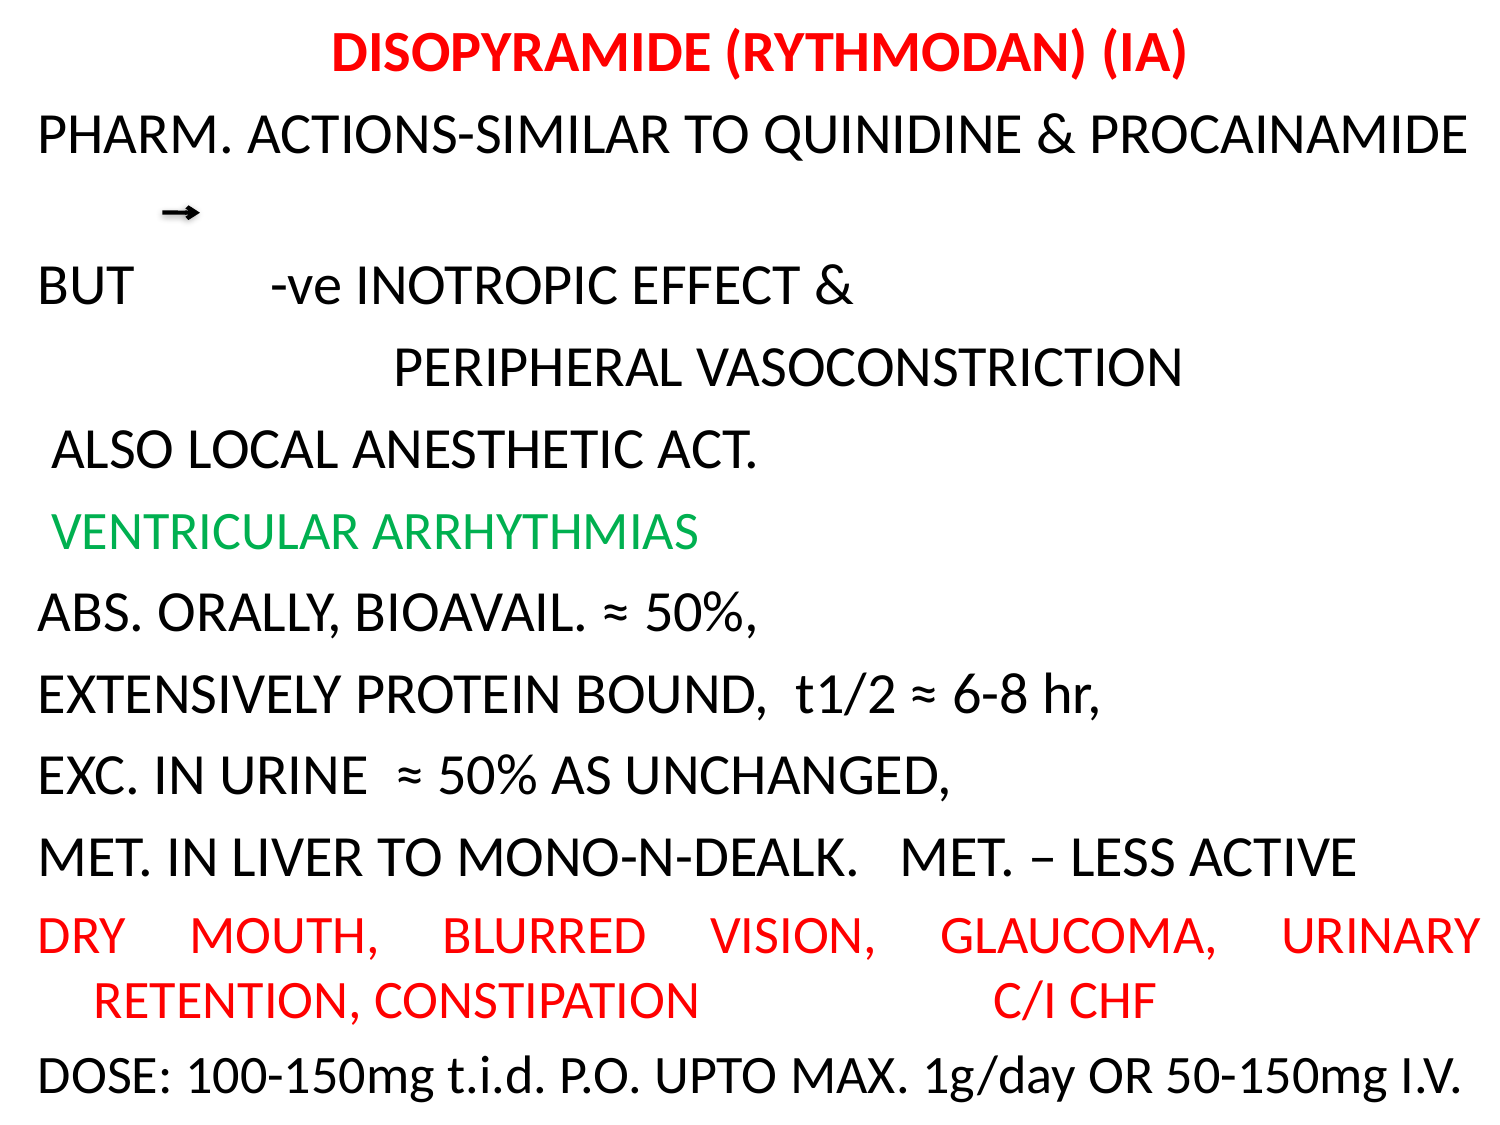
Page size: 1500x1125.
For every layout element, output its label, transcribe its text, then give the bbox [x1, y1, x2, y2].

list DISOPYRAMIDE (RYTHMODAN) (IA) PHARM. ACTIONS-SIMILAR TO QUINIDINE & PROCAINAMIDE BUT -ve INOTROPIC EFFECT & PERIPHERAL VASOCONSTRICTION ALSO LOCAL ANESTHETIC ACT. VENTRICULAR ARRHYTHMIAS ABS. ORALLY, BIOAVAIL. ≈ 50%, EXTENSIVELY PROTEIN BOUND, t1/2 ≈ 6-8 hr, EXC. IN URINE ≈ 50% AS UNCHANGED, MET. IN LIVER TO MONO-N-DEALK. MET. – LESS ACTIVE DRY MOUTH, BLURRED VISION, GLAUCOMA, URINARY RETENTION, CONSTIPATION C/I CHF DOSE: 100-150mg t.i.d. P.O. UPTO MAX. 1g/day OR 50-150mg I.V. [22, 5, 1498, 1106]
